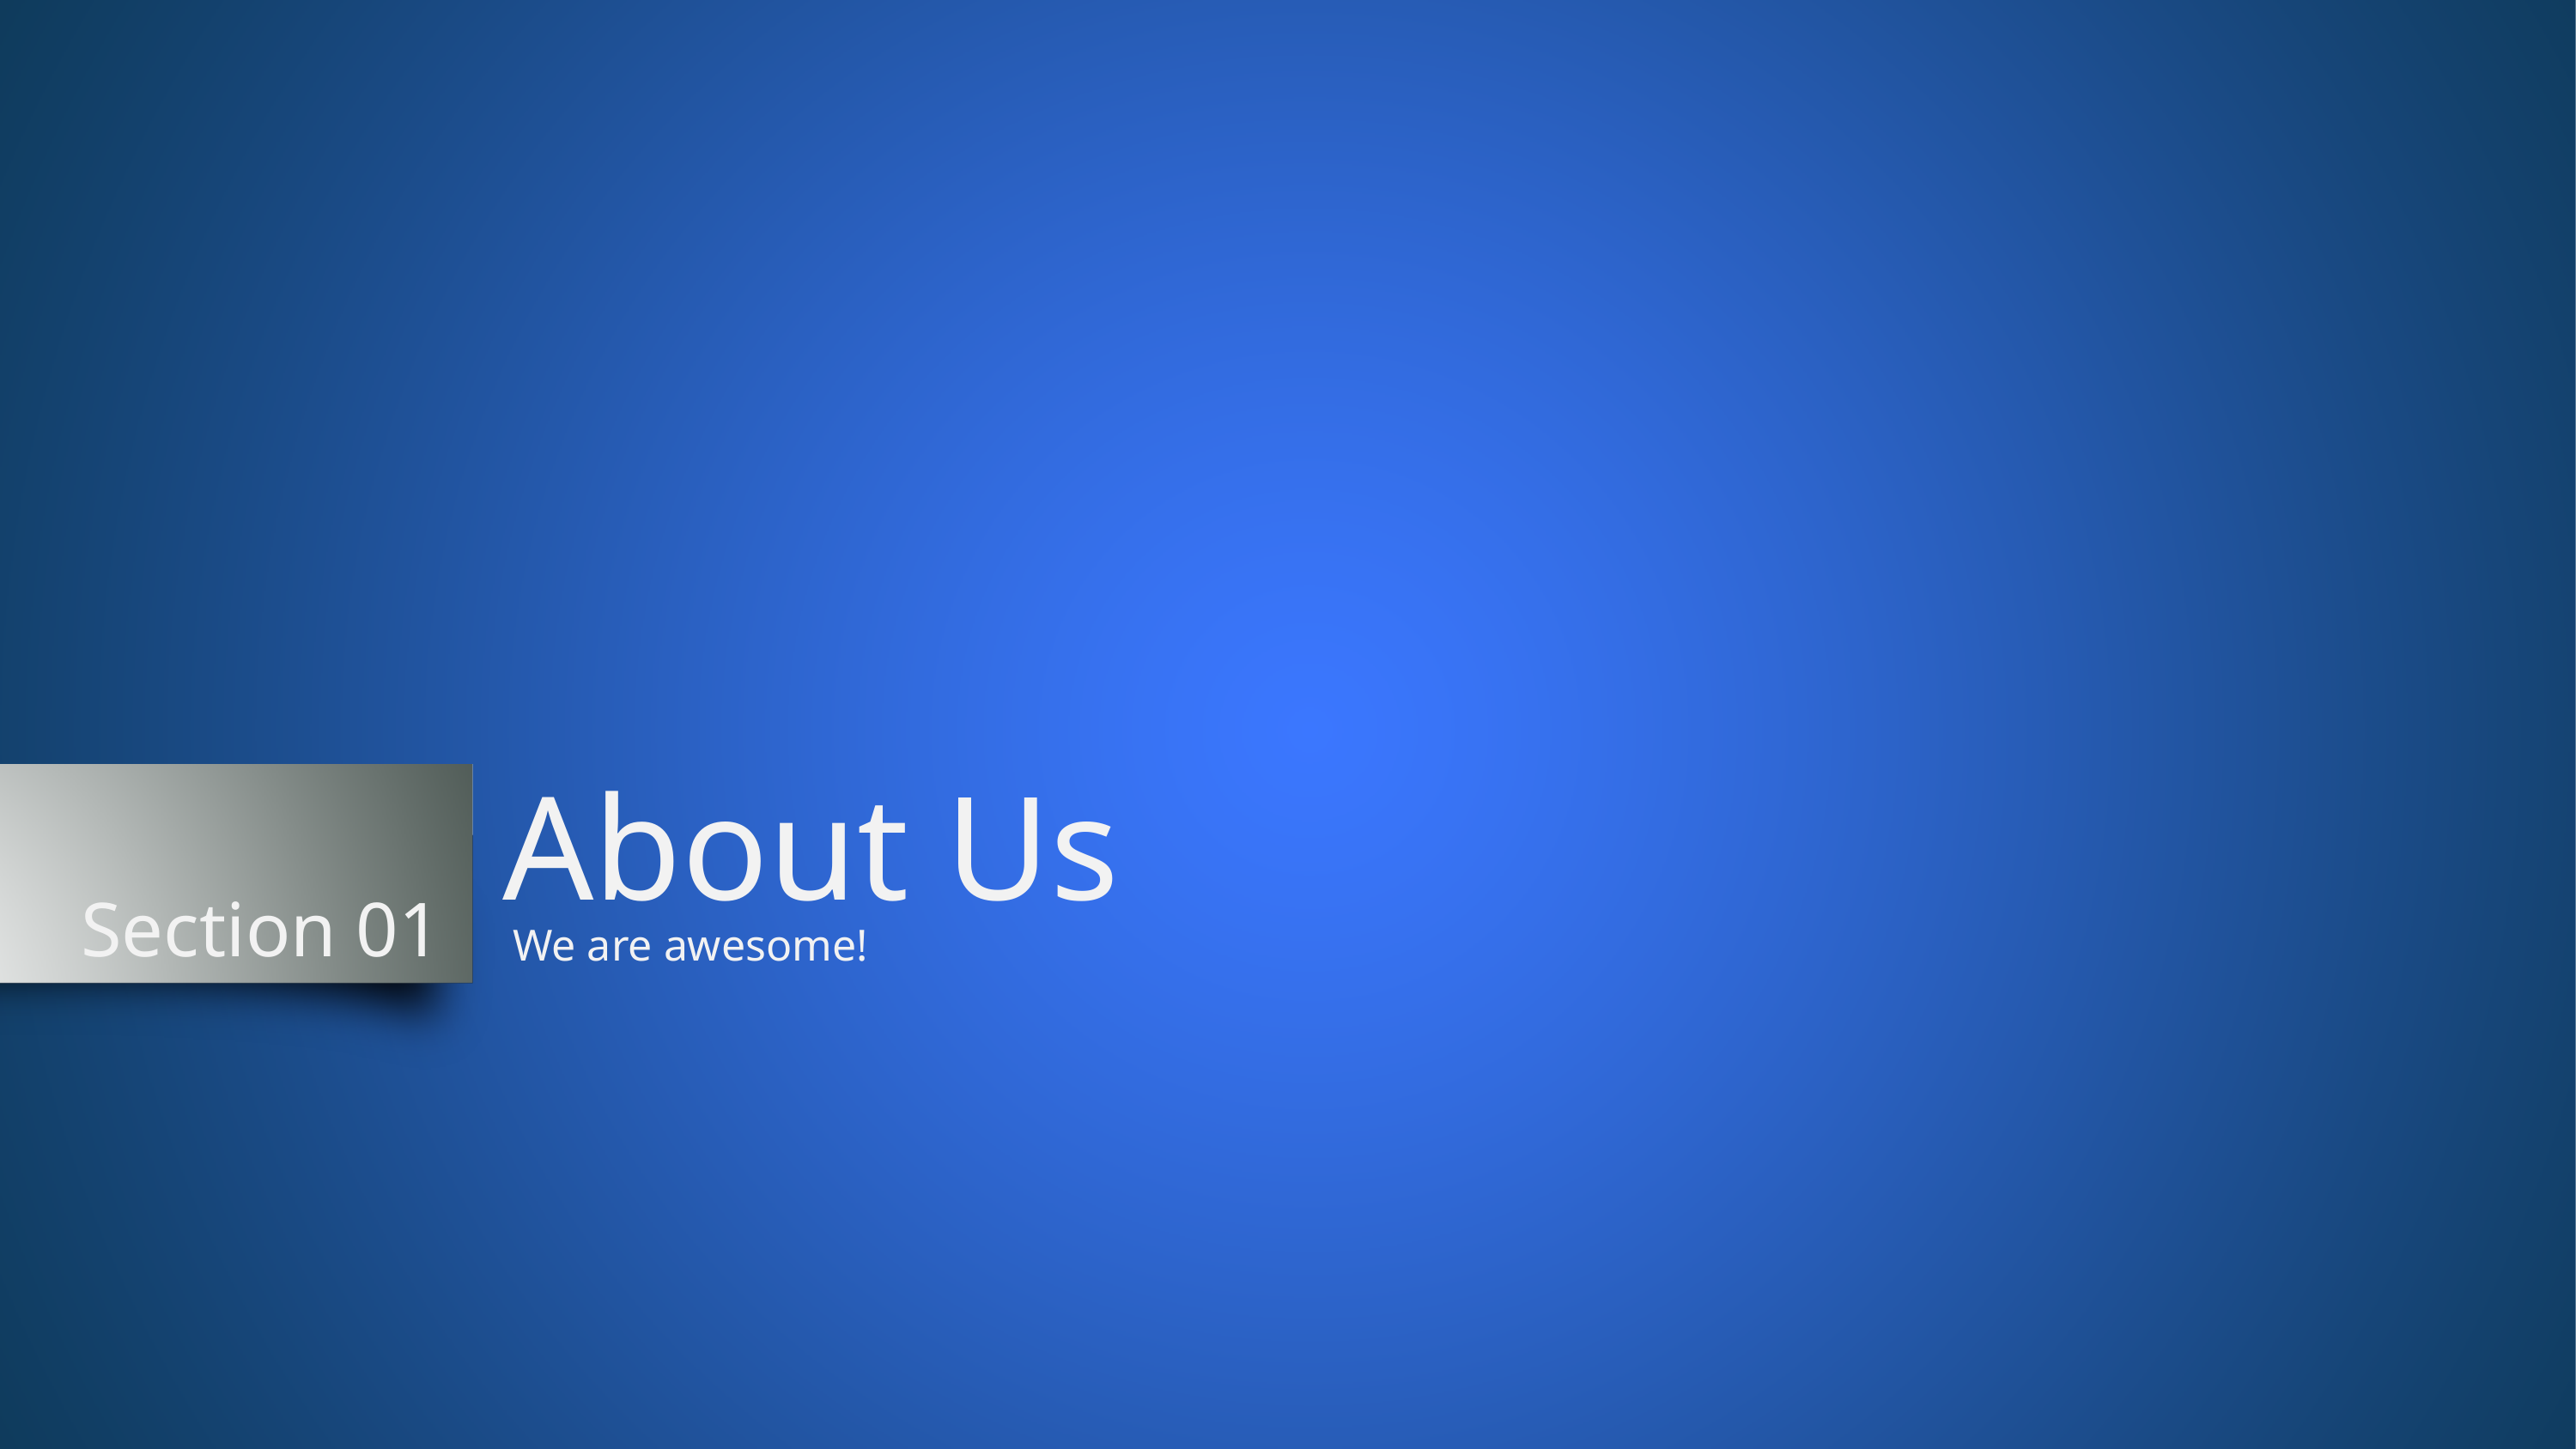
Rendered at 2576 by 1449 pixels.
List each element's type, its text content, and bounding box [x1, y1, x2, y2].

list Section 01 [49, 885, 454, 979]
title About Us [489, 738, 2422, 937]
picture [0, 0, 2576, 1449]
subtitle We are awesome! [500, 917, 2432, 1002]
